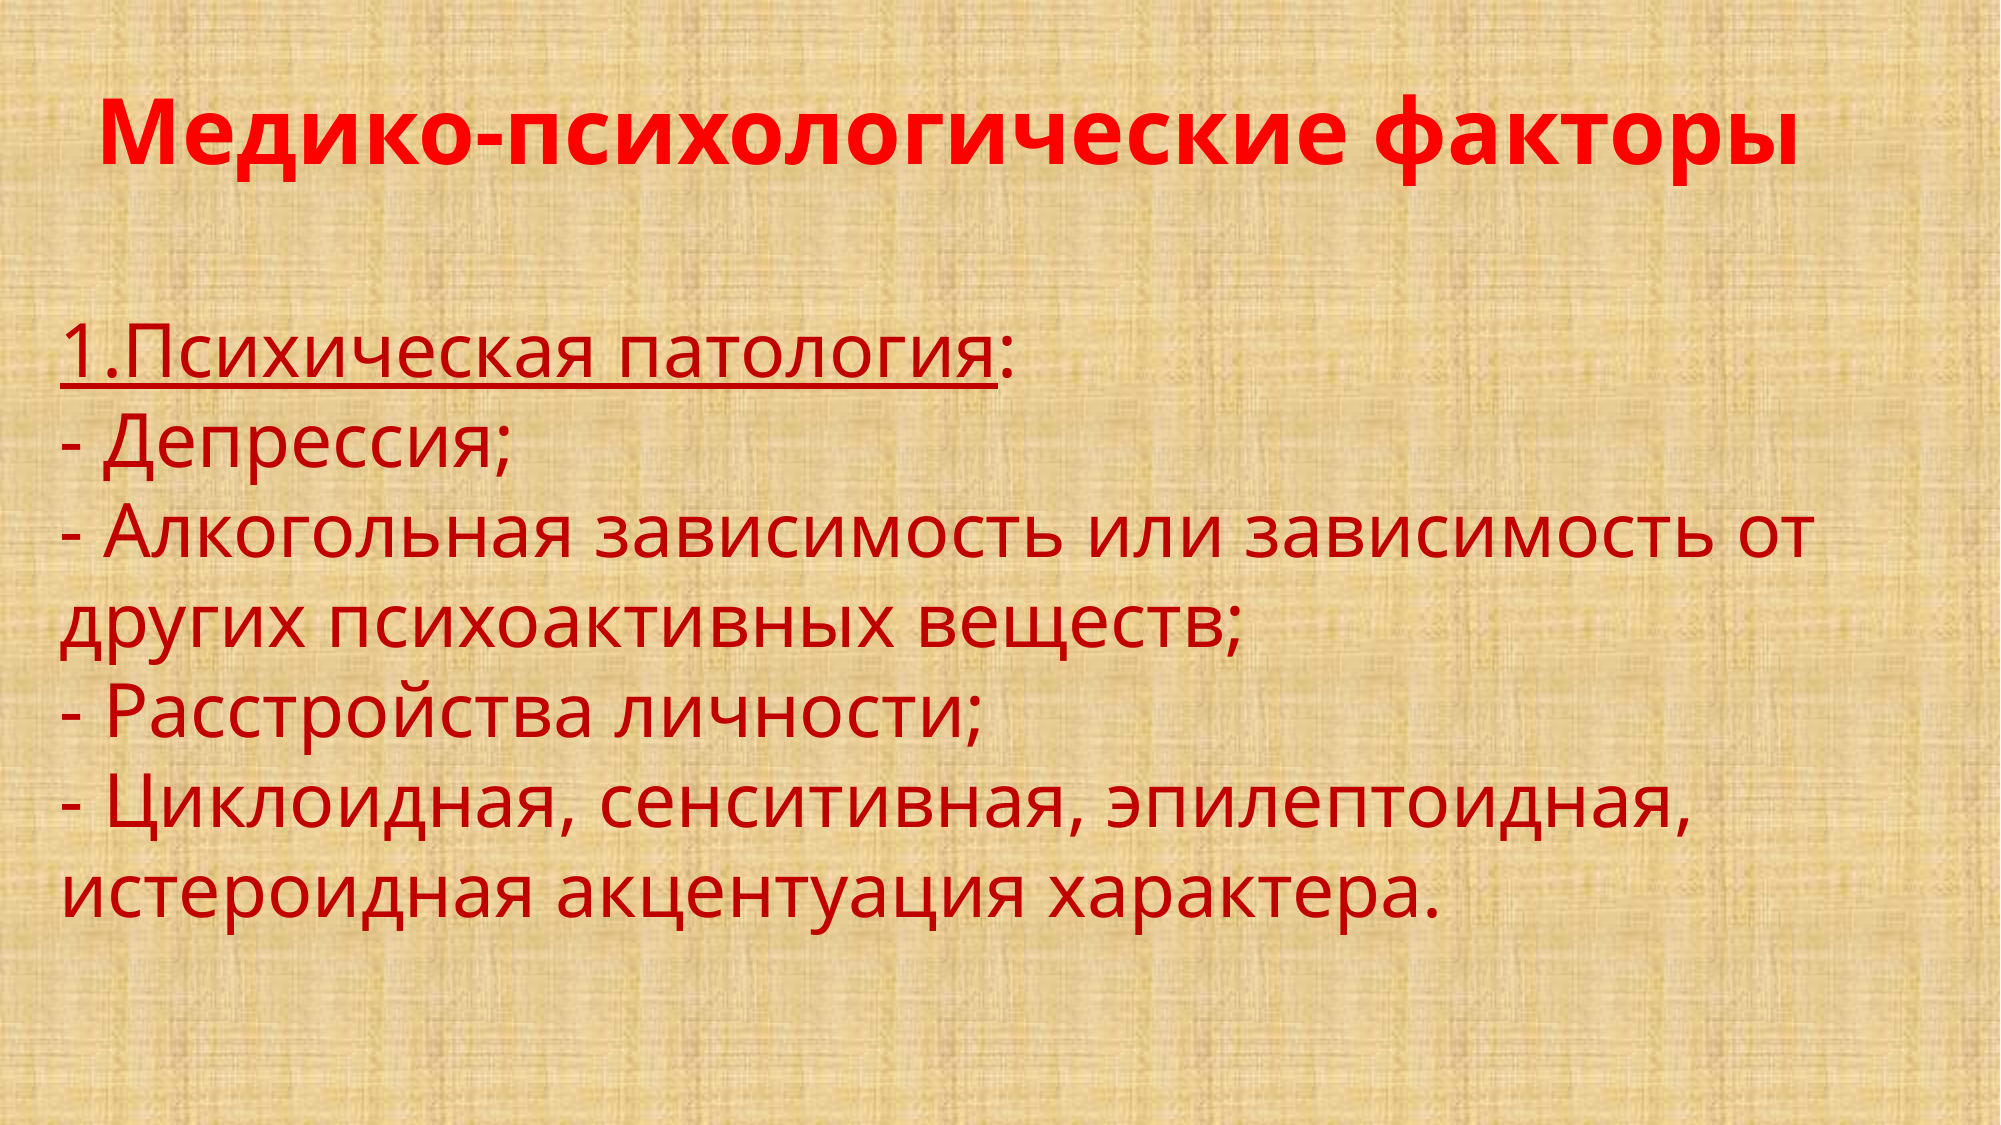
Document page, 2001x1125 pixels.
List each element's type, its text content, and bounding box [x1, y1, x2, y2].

title Медико-психологические факторы [36, 66, 1863, 203]
picture [0, 0, 2001, 1125]
text_box 1.Психическая патология: - Депрессия; - Алкогольная зависимость или зависимость от других психоактивных веществ; - Расстройства личности; - Циклоидная, сенситивная, эпилептоидная, истероидная акцентуация характера. [44, 295, 1935, 940]
